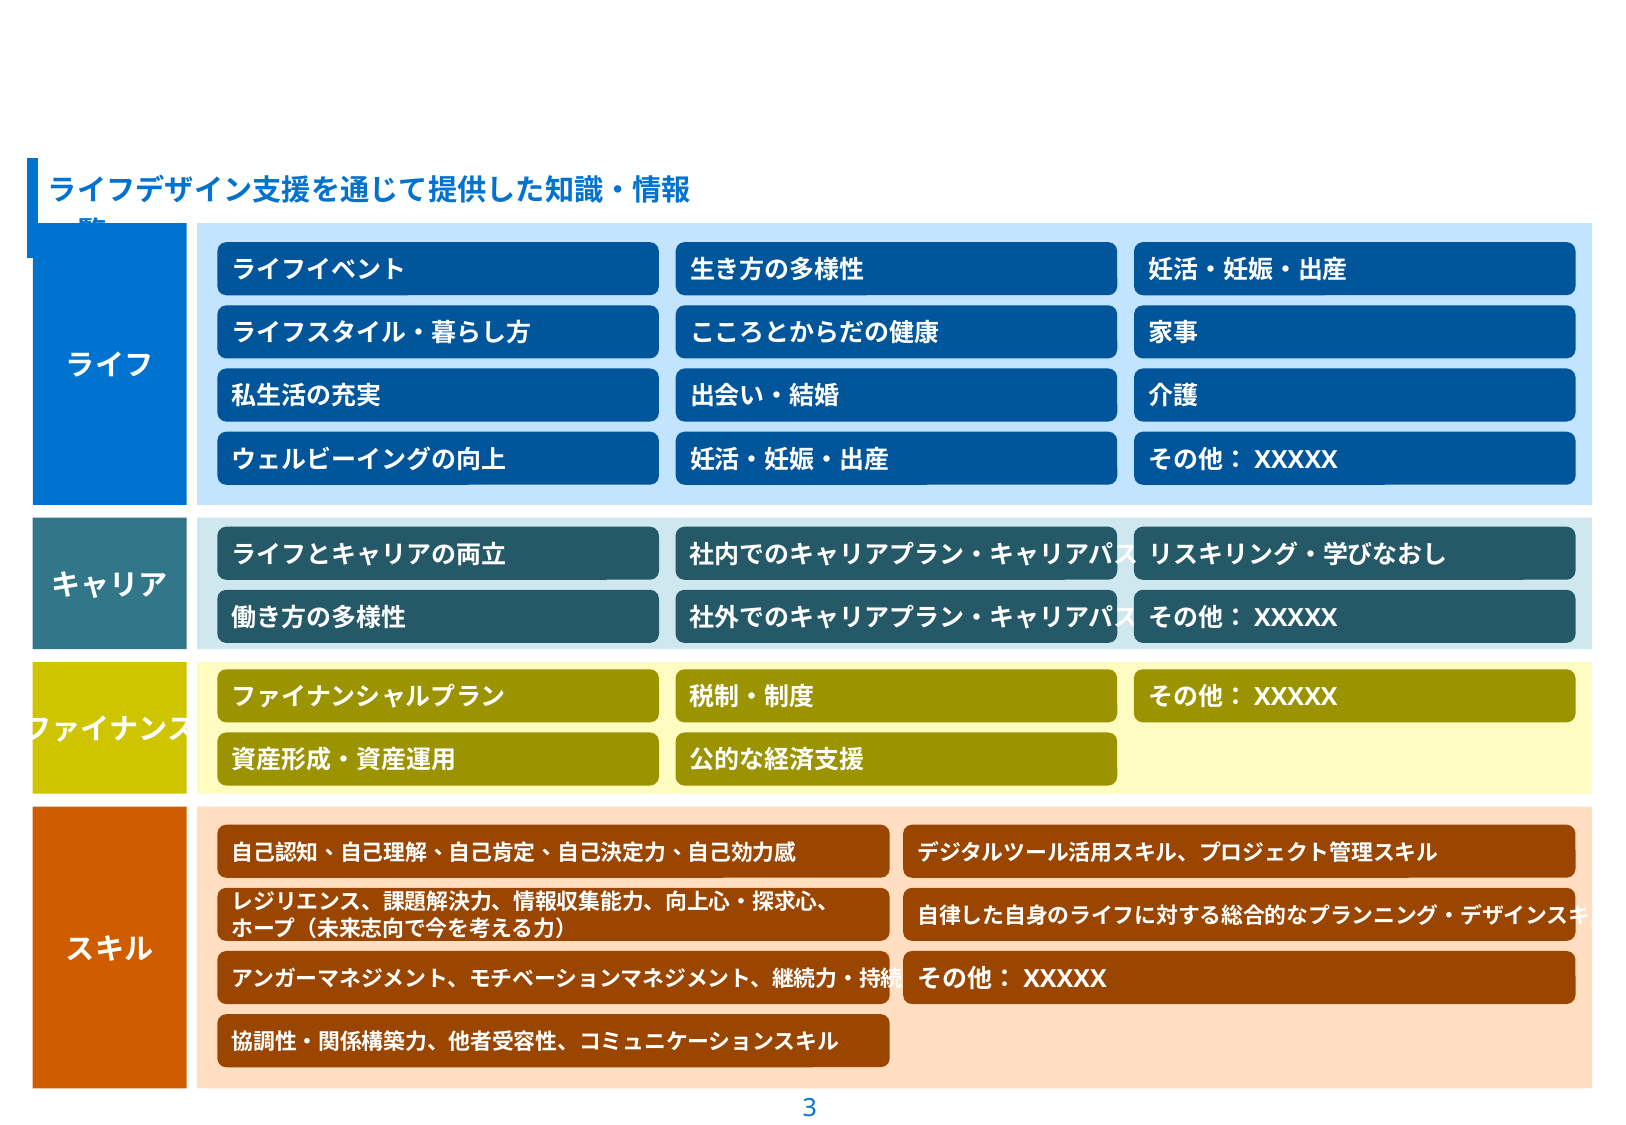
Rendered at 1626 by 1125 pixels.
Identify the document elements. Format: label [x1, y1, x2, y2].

text_box [217, 669, 1576, 786]
text_box [217, 242, 1576, 485]
text_box [217, 526, 1576, 643]
text_box [217, 824, 1576, 1068]
